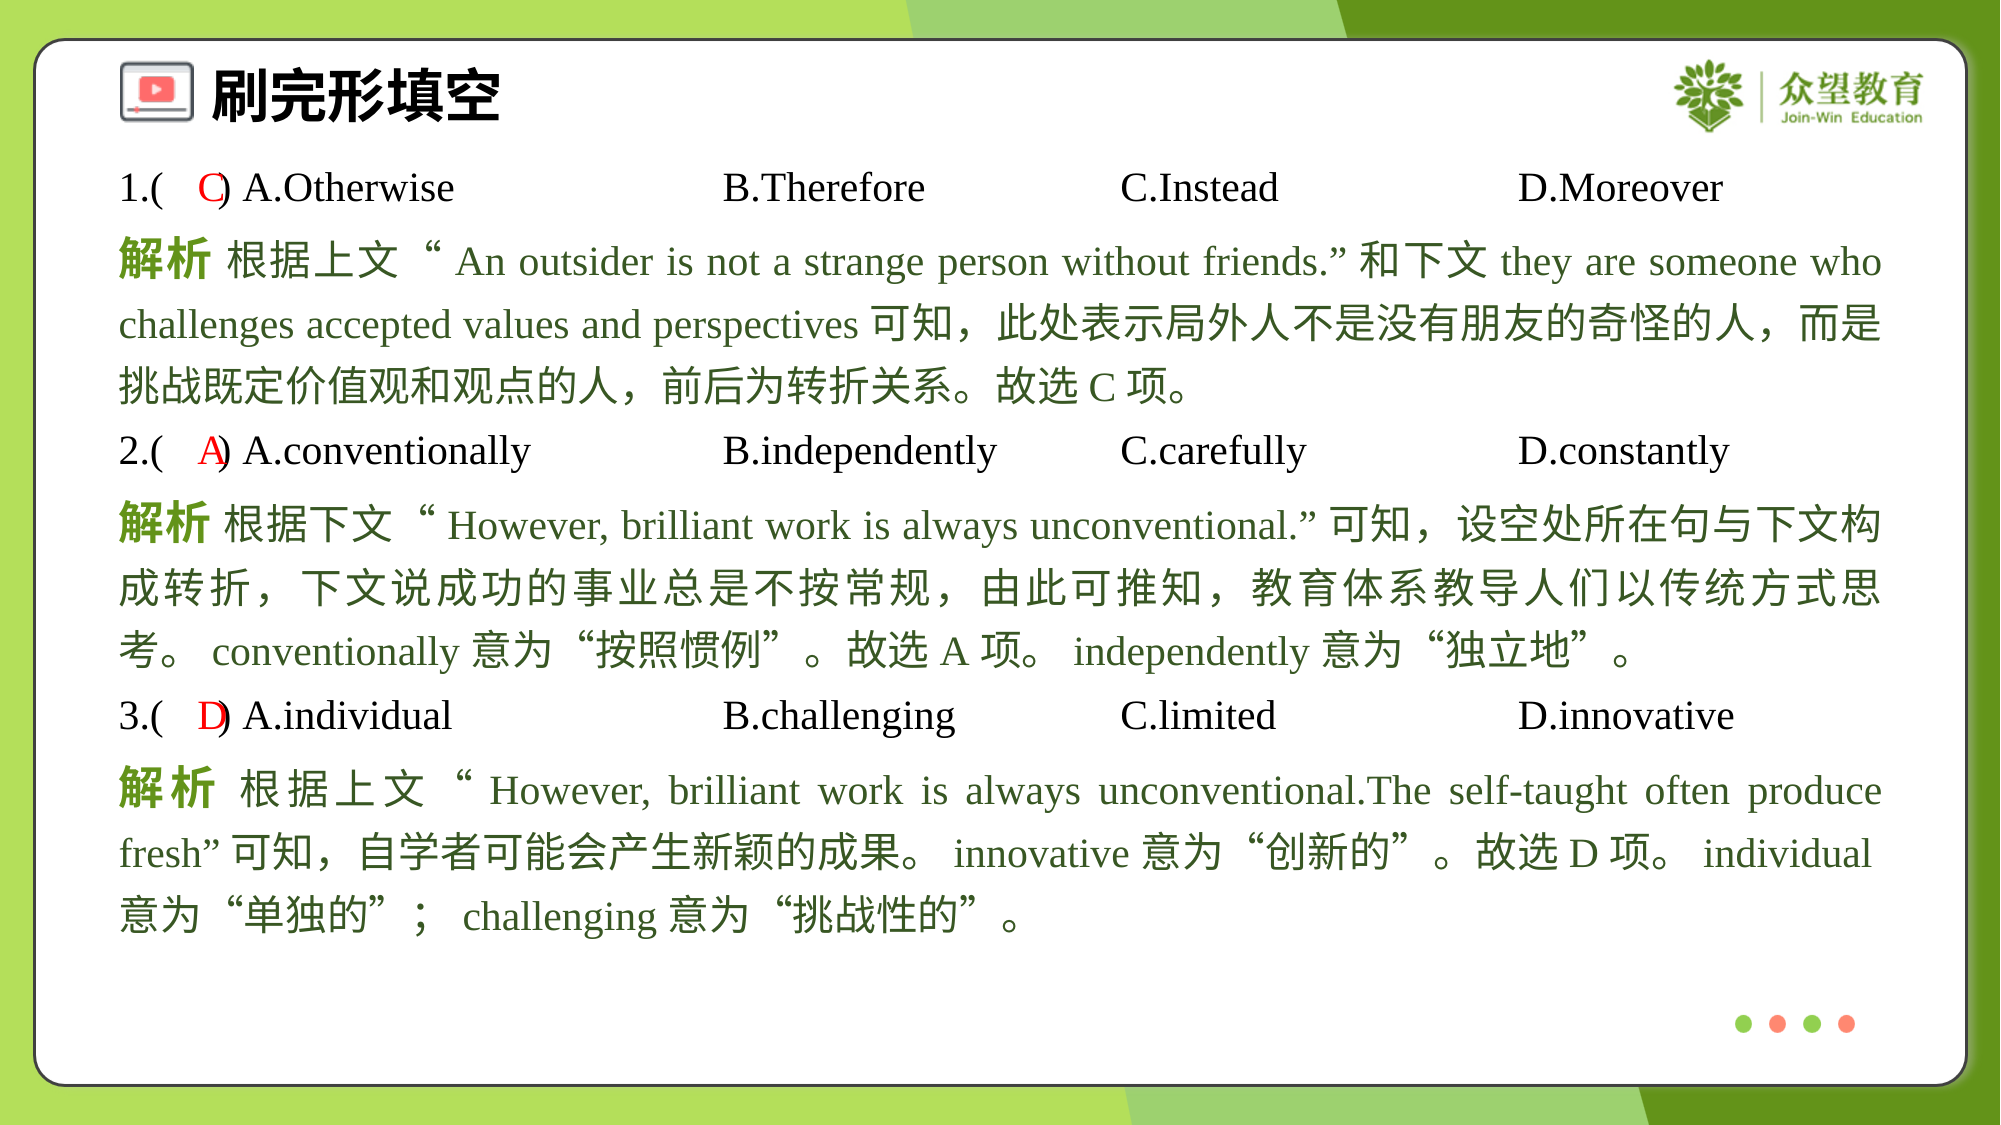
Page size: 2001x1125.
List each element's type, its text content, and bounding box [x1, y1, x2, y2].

text_box 1.( ) A.Otherwise B.Therefore C.Instead D.Moreover [118, 146, 192, 204]
text_box 解析 根据上文“An outsider is not a strange person without friends.”和下文they are someone who challenges accepted values and perspectives可知，此处表示局外人不是没有朋友的奇怪的人，而是挑战既定价值观和观点的人，前后为转折关系。故选C项。 [118, 215, 1883, 405]
text_box 2.( ) A.conventionally B.independently C.carefully D.constantly [118, 410, 192, 468]
text_box 1.( ) A.Otherwise B.Therefore C.Instead D.Moreover [231, 146, 1883, 204]
text_box C [192, 146, 231, 205]
text_box 3.( ) A.individual B.challenging C.limited D.innovative [233, 675, 1883, 733]
text_box 解析 根据上文“However, brilliant work is always unconventional.The self-taught often produce fresh”可知，自学者可能会产生新颖的成果。innovative意为“创新的”。故选D项。individual意为“单独的”；challenging意为“挑战性的”。 [118, 744, 1883, 934]
text_box 3.( ) A.individual B.challenging C.limited D.innovative [118, 675, 192, 733]
text_box 解析 根据下文“However, brilliant work is always unconventional.”可知，设空处所在句与下文构成转折，下文说成功的事业总是不按常规，由此可推知，教育体系教导人们以传统方式思考。conventionally意为“按照惯例”。故选A项。independently意为“独立地”。 [118, 480, 1883, 670]
text_box D [192, 675, 233, 733]
picture [0, 0, 2000, 1125]
text_box A [192, 410, 233, 469]
text_box 2.( ) A.conventionally B.independently C.carefully D.constantly [233, 410, 1883, 468]
